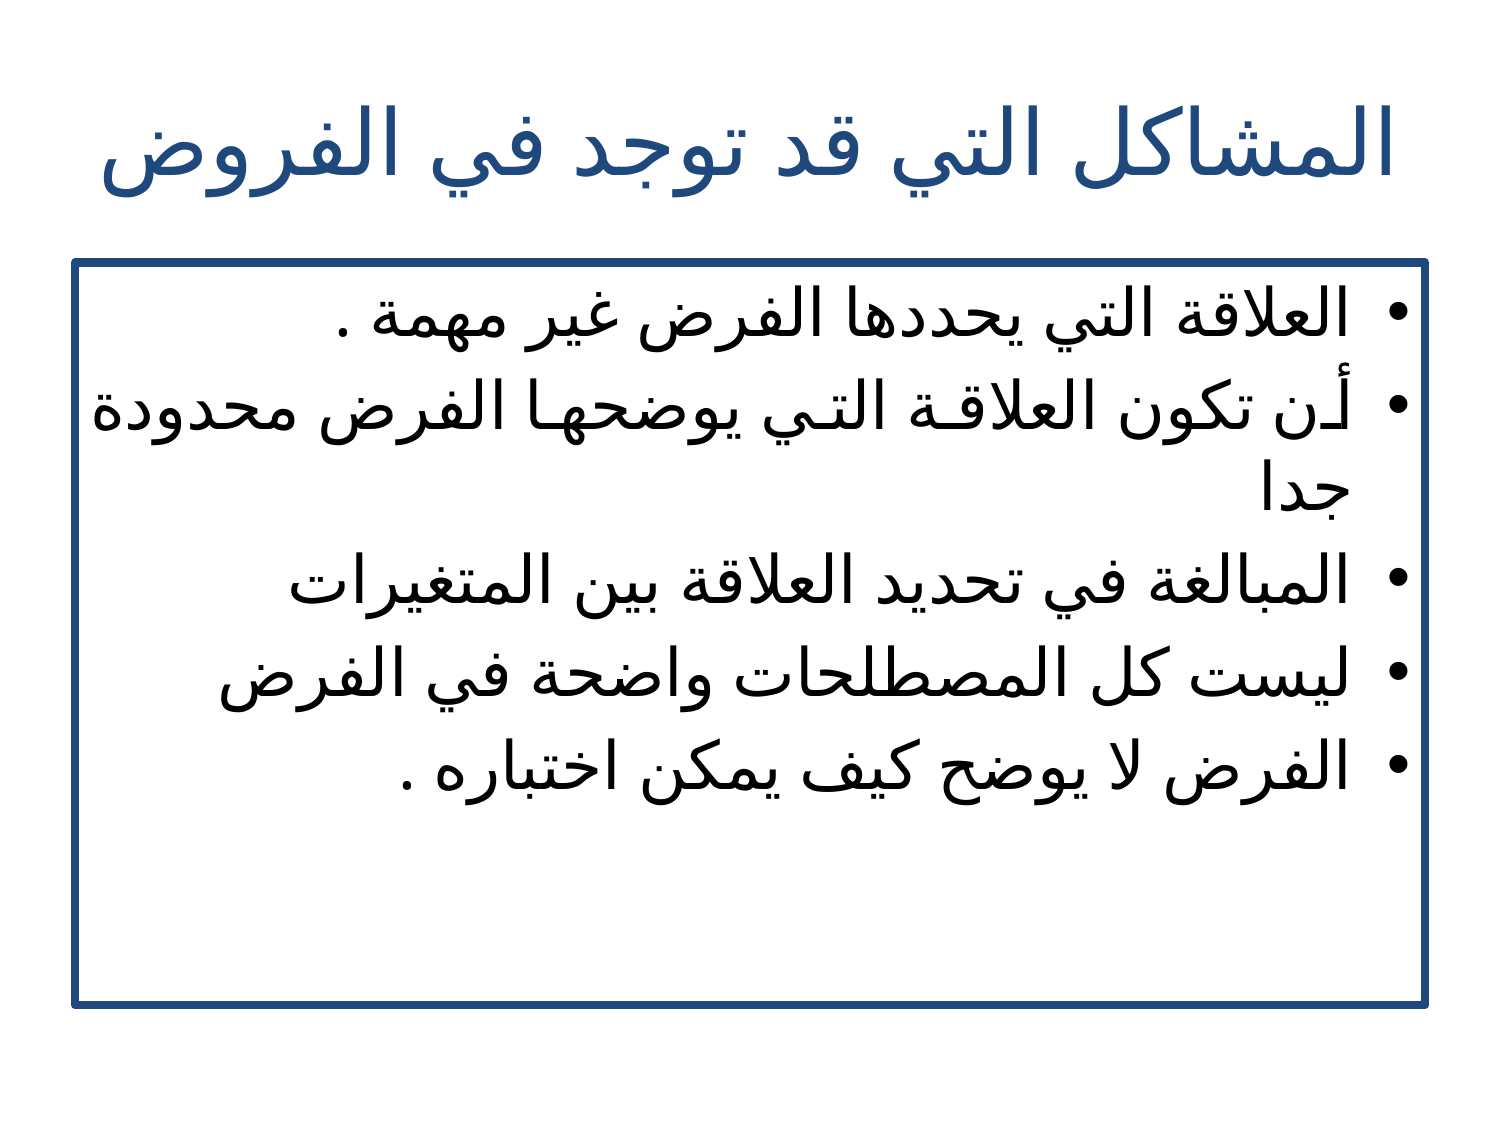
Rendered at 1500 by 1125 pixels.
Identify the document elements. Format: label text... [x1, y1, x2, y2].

list العلاقة التي يحددها الفرض غير مهمة . أن تكون العلاقة التي يوضحها الفرض محدودة جدا المبالغة في تحديد العلاقة بين المتغيرات ليست كل المصطلحات واضحة في الفرض الفرض لا يوضح كيف يمكن اختباره . [75, 262, 1425, 1005]
title المشاكل التي قد توجد في الفروض [75, 45, 1425, 233]
